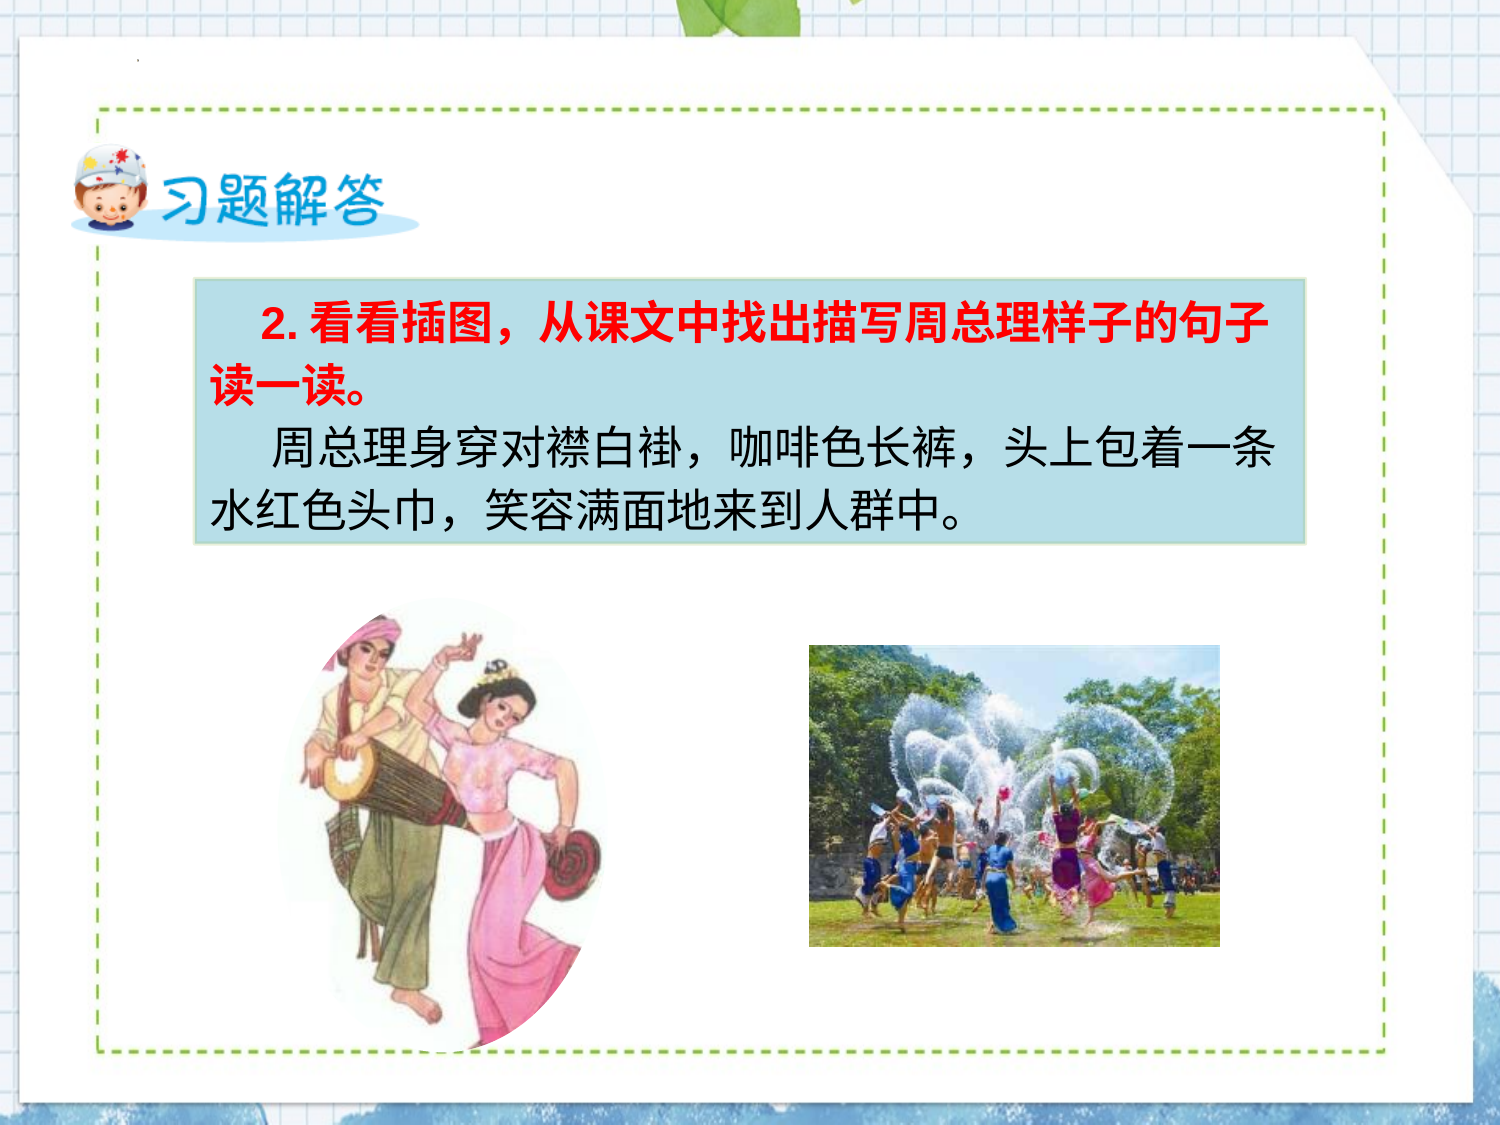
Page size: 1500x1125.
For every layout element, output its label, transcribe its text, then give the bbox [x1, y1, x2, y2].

text_box 2.看看插图，从课文中找出描写周总理样子的句子读一读。 周总理身穿对襟白褂，咖啡色长裤，头上包着一条水红色头巾，笑容满面地来到人群中。 [193, 277, 1307, 546]
picture [0, 0, 1500, 1125]
